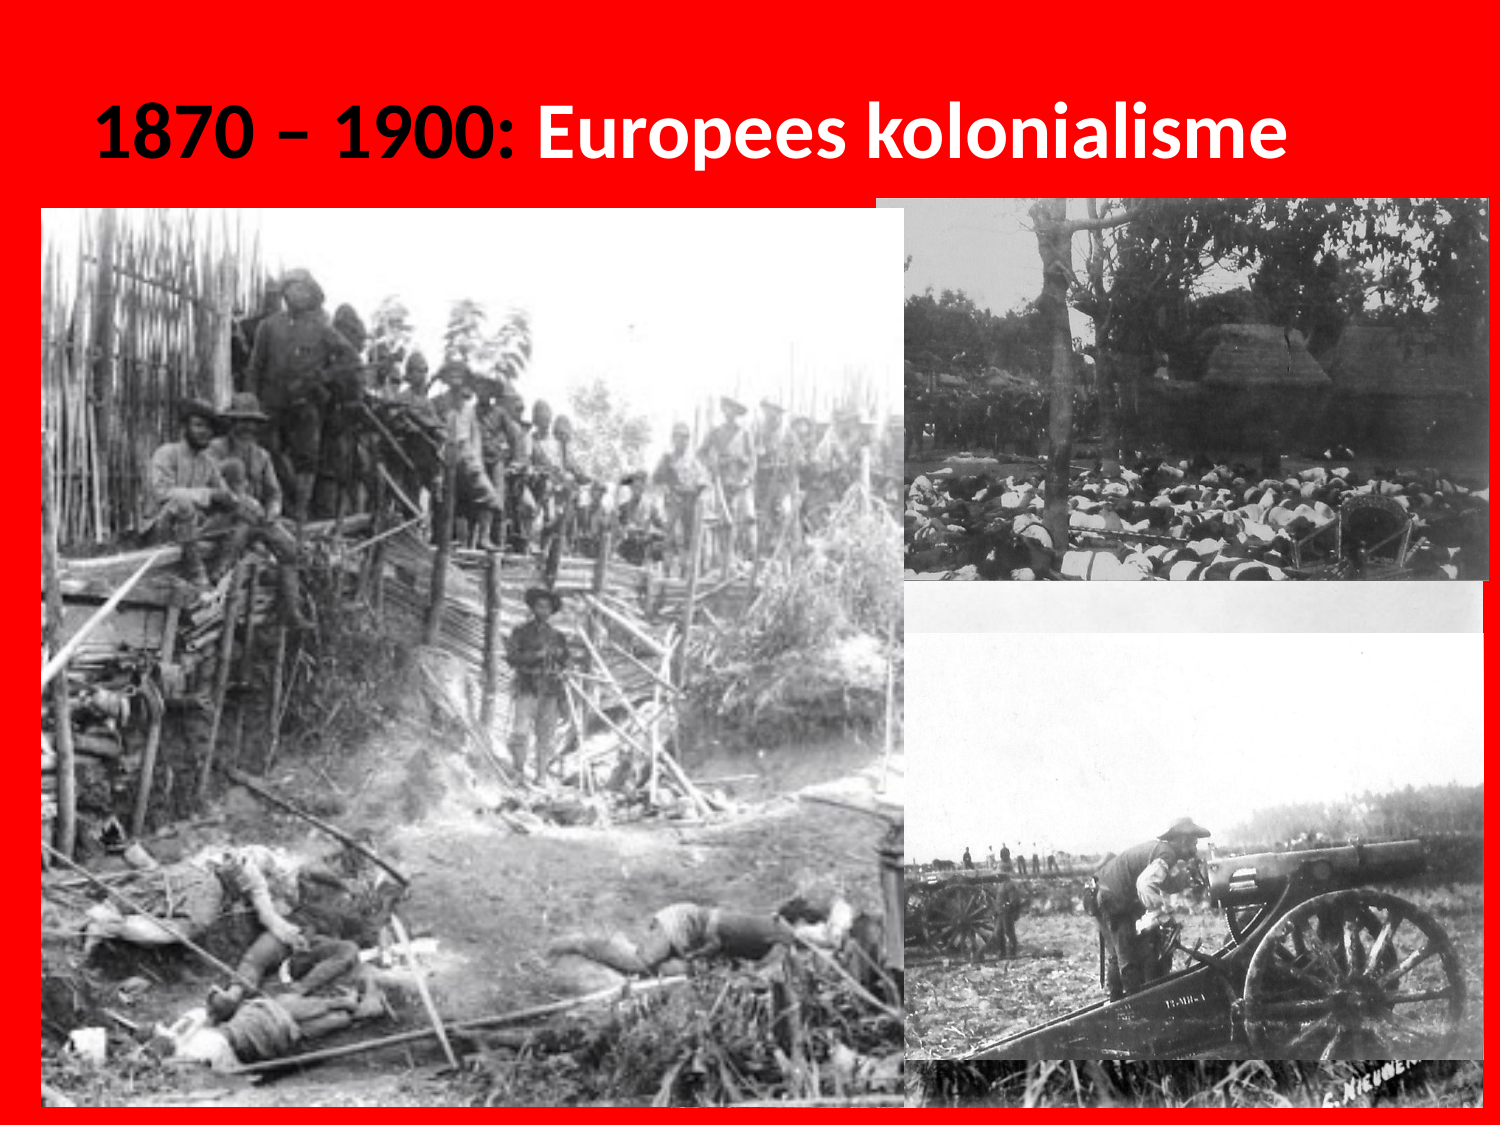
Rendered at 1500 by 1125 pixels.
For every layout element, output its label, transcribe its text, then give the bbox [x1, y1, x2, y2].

title 1870 – 1900: Europees kolonialisme [29, 32, 1353, 201]
picture [41, 197, 1489, 1108]
list Schepen varen langs Atjeh: piraten Inheemse vorst doet hier niets tegen Het KNIL valt de Atjeh aan  Atjeh-oorlog (1873 – 1914) Atjeh hardhandig onder controle Ook: Bloedbad op Bali (1906) Hoogtepunt van het kolonialisme [29, 201, 871, 787]
